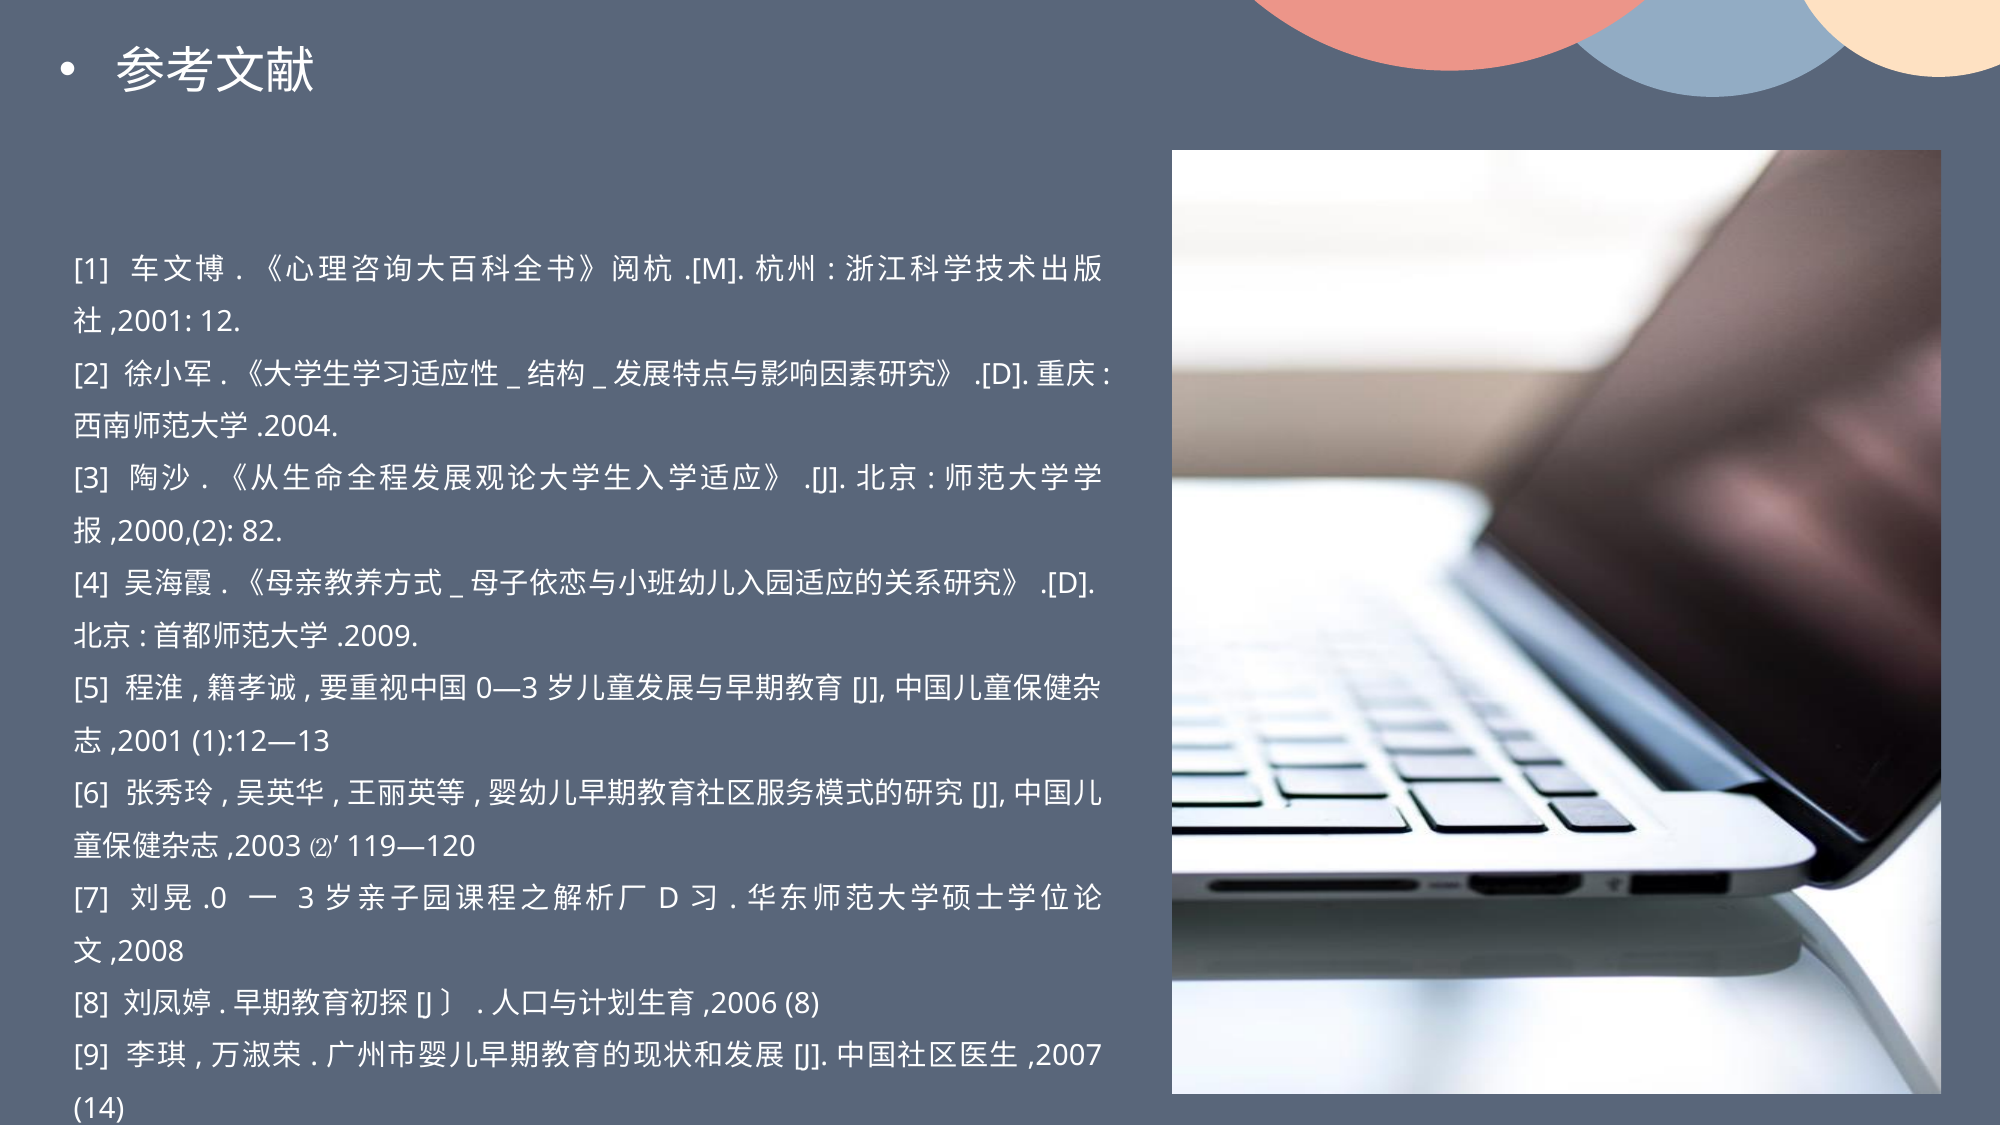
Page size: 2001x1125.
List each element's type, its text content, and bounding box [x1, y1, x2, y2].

text_box 参考文献 [58, 31, 396, 106]
text_box [1] 车文博.《心理咨询大百科全书》阅杭.[M].杭州:浙江科学技术出版社,2001: 12. [2] 徐小军.《大学生学习适应性_结构_发展特点与影响因素研究》.[D].重庆:西南师范大学.2004. [3] 陶沙.《从生命全程发展观论大学生入学适应》.[J].北京:师范大学学报,2000,(2): 82. [4] 吴海霞.《母亲教养方式_母子依恋与小班幼儿入园适应的关系研究》.[D].北京:首都师范大学.2009. [5] 程淮,籍孝诚,要重视中国0—3岁儿童发展与早期教育[J],中国儿童保健杂志,2001 (1):12—13 [6] 张秀玲,吴英华,王丽英等,婴幼儿早期教育社区服务模式的研究[J],中国儿童保健杂志,2003 ⑵’ 119—120 [7] 刘晃.0 一 3岁亲子园课程之解析厂D习.华东师范大学硕士学位论文,2008 [8] 刘凤婷.早期教育初探[J〕.人口与计划生育,2006 (8) [9] 李琪,万淑荣.广州市婴儿早期教育的现状和发展[J].中国社区医生,2007 (14) [58, 225, 1118, 1125]
text_box [1171, 150, 1942, 1095]
